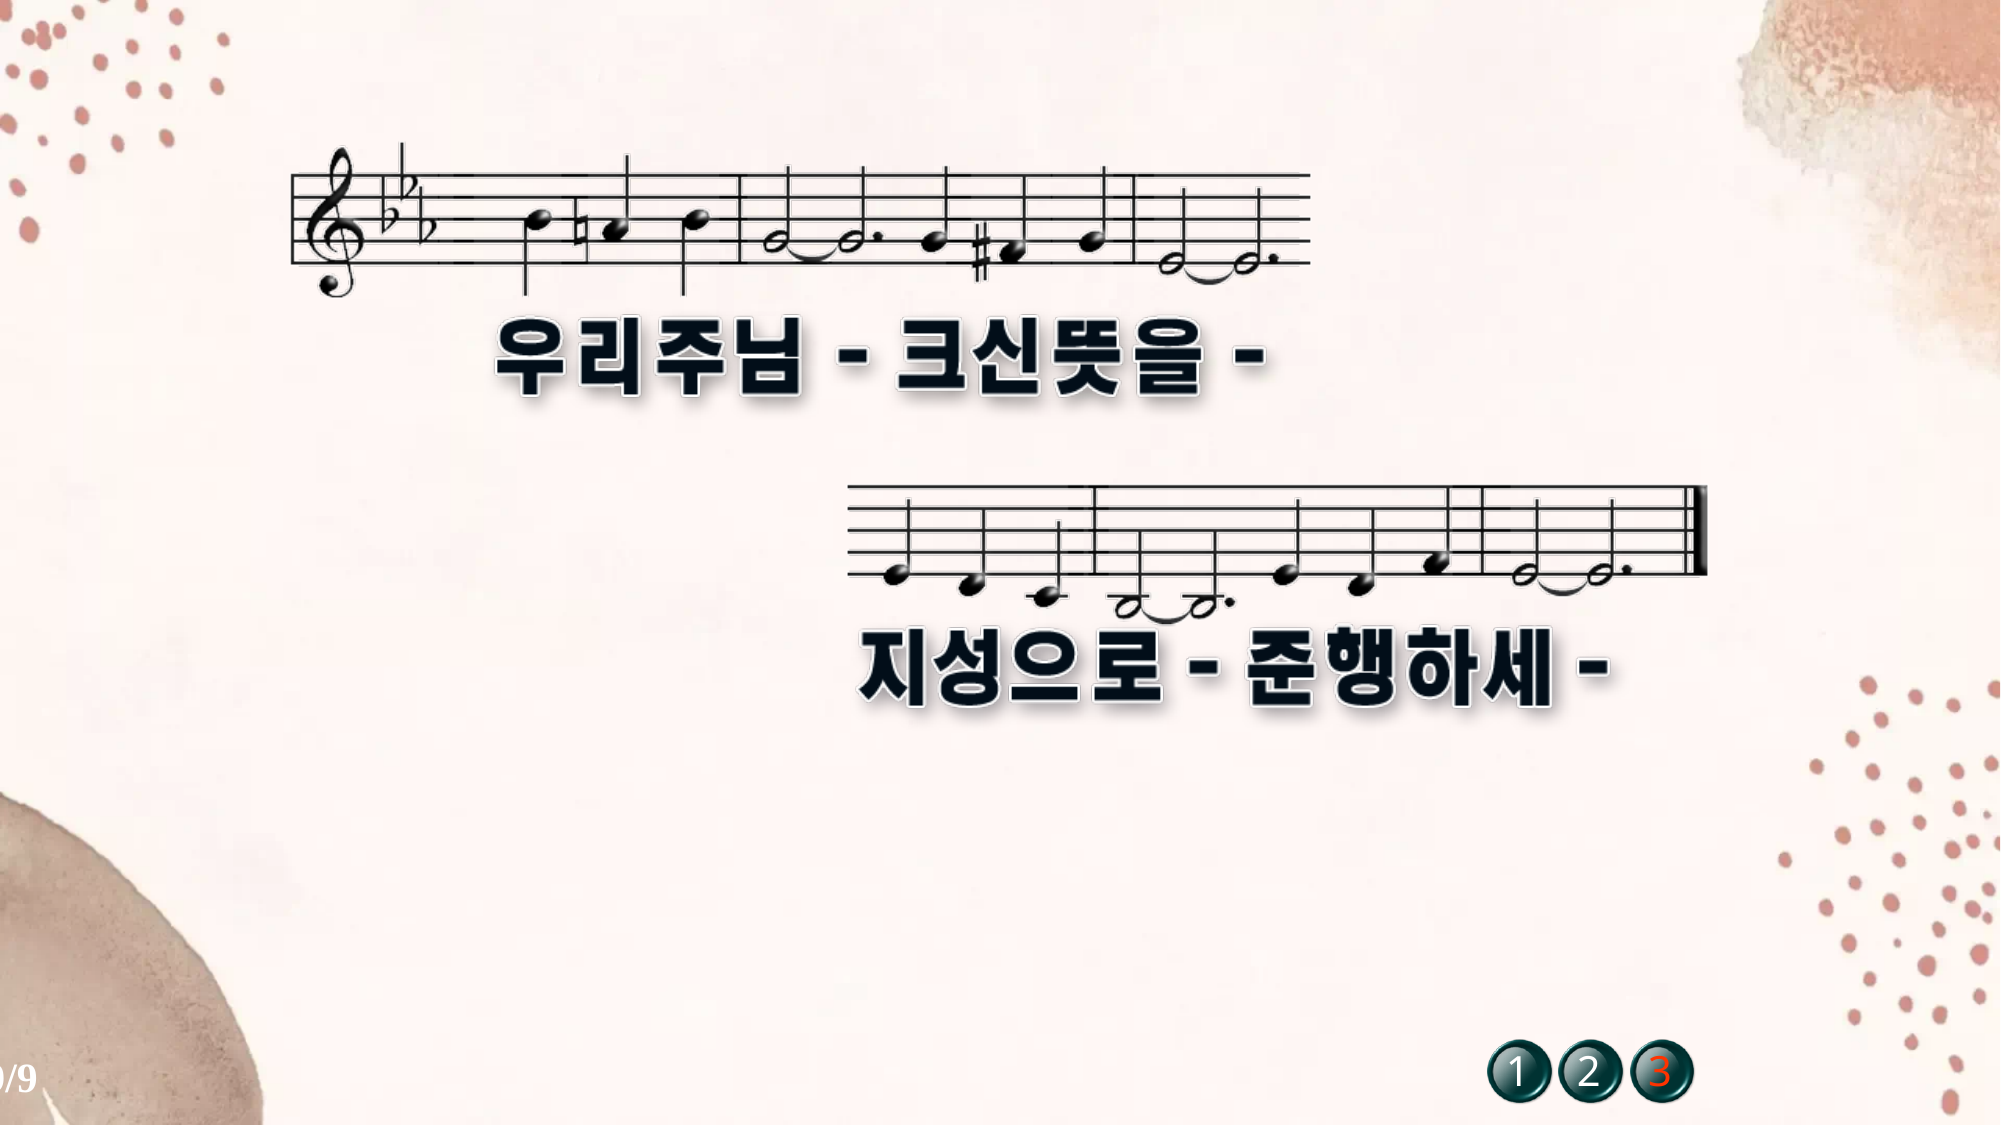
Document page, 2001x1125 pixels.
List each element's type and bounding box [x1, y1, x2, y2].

text_box [1627, 1035, 1697, 1106]
picture [0, 0, 2001, 1125]
text_box [1484, 1035, 1555, 1106]
text_box [1555, 1035, 1626, 1106]
